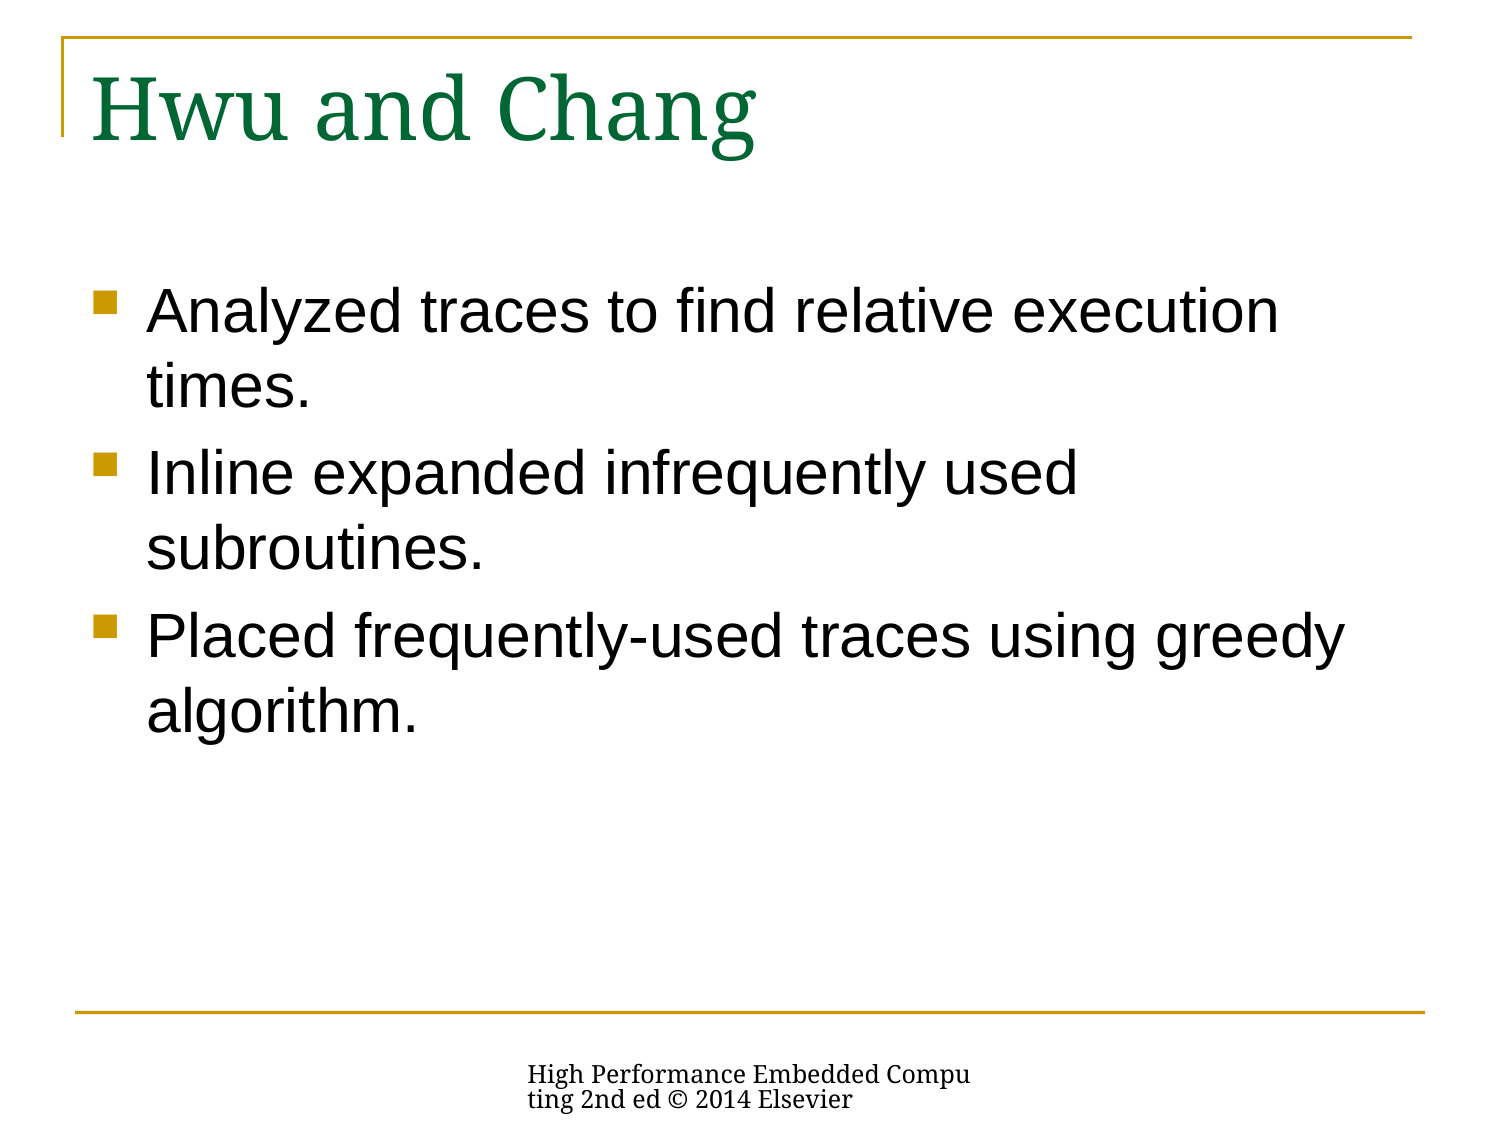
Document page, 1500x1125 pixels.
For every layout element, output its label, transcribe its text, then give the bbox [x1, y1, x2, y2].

list Analyzed traces to find relative execution times. Inline expanded infrequently used subroutines. Placed frequently-used traces using greedy algorithm. [75, 262, 1425, 1006]
title Hwu and Chang [75, 45, 1425, 233]
footer High Performance Embedded Computing 2nd ed © 2014 Elsevier [512, 1025, 988, 1100]
